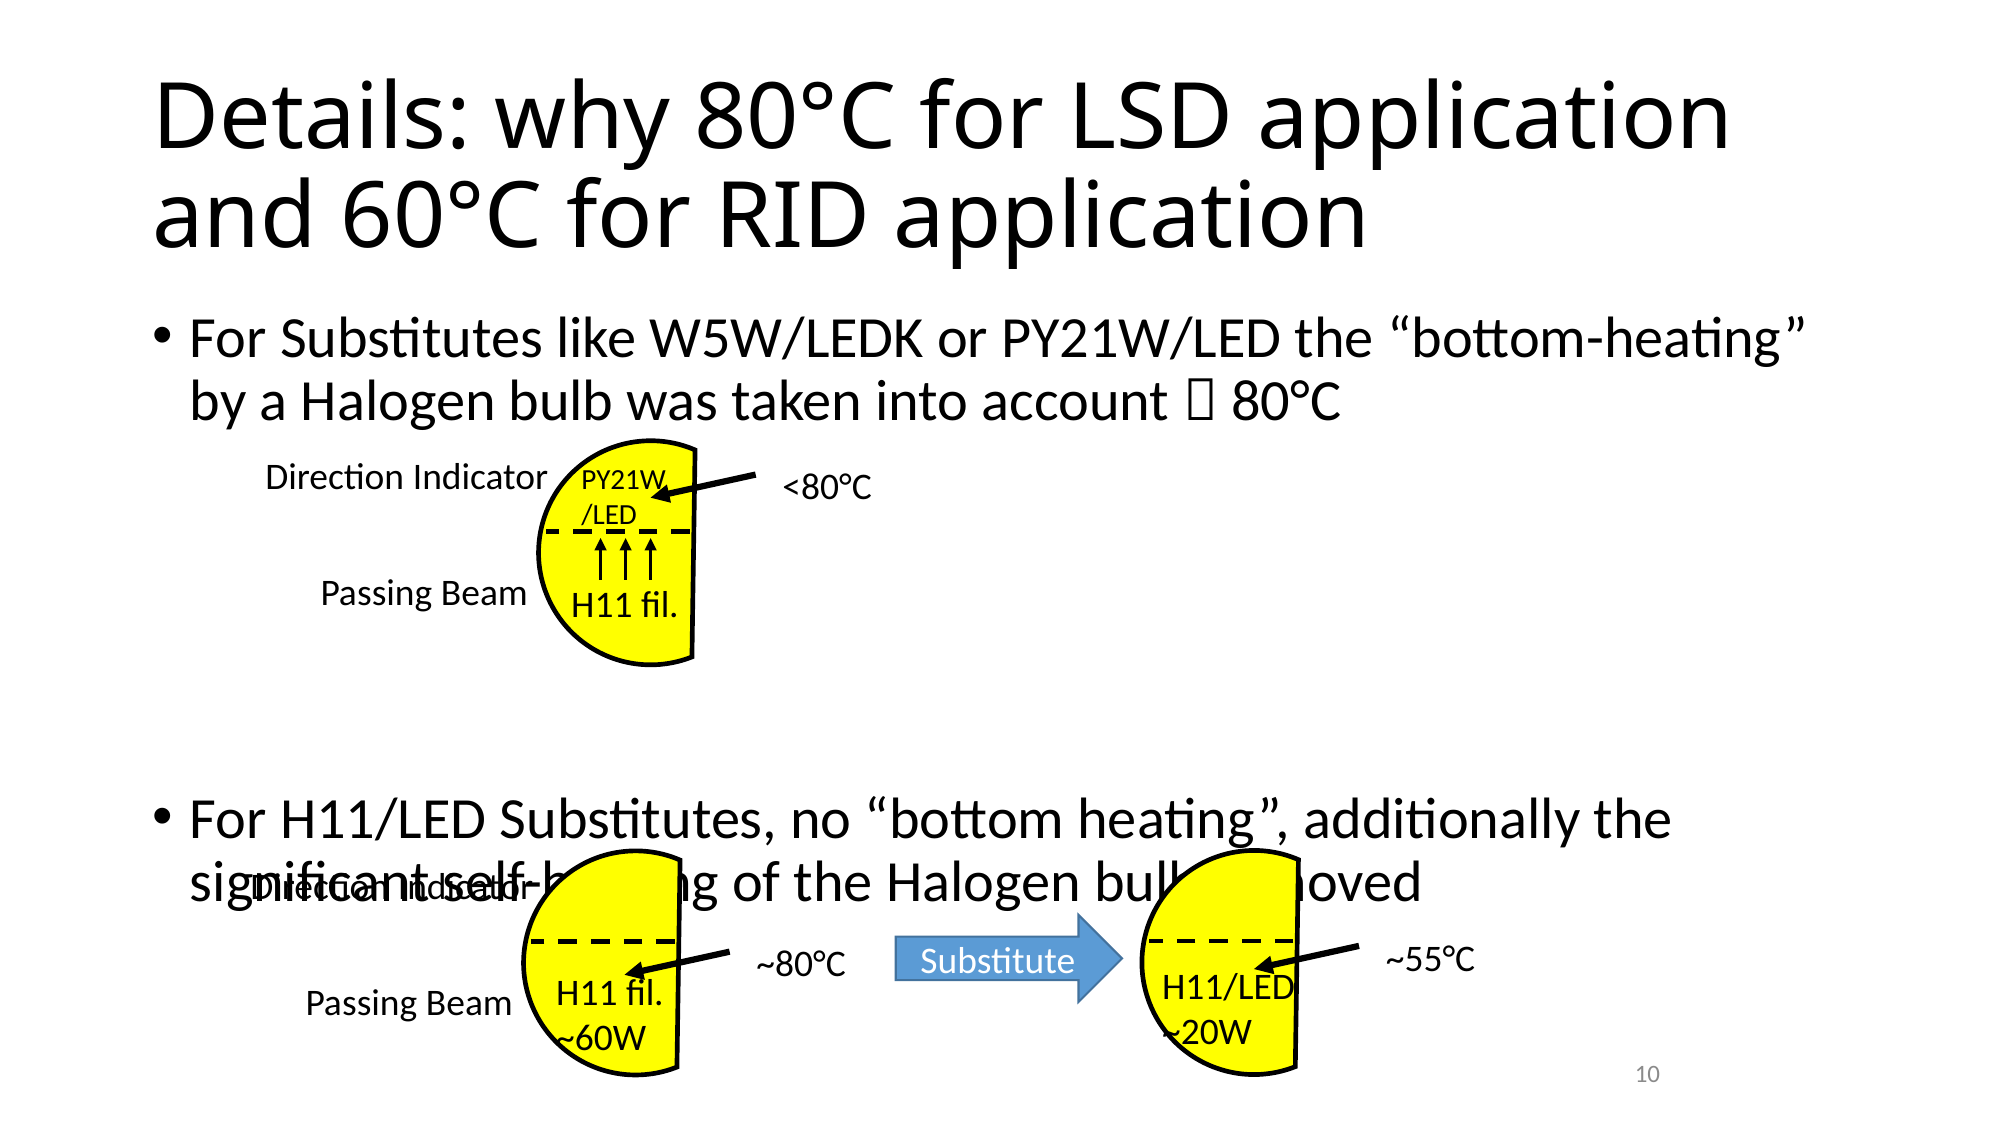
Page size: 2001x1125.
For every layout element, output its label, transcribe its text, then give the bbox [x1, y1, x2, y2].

text_box PY21W /LED [566, 532, 681, 538]
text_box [624, 951, 730, 975]
text_box PY21W /LED [566, 453, 681, 531]
text_box [537, 477, 600, 615]
text_box ~80°C [741, 931, 861, 992]
text_box [597, 439, 697, 474]
text_box [1140, 849, 1300, 1000]
slide_number 10 [1225, 1042, 1676, 1103]
text_box Direction Indicator [235, 854, 549, 915]
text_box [650, 474, 756, 498]
text_box [602, 538, 625, 572]
text_box [570, 633, 694, 666]
text_box H11/LED ~20W [1147, 954, 1310, 1060]
text_box <80°C [767, 454, 887, 515]
text_box Substitute [894, 912, 1124, 1005]
text_box [589, 1066, 678, 1076]
text_box H11 fil. ~60W [541, 961, 679, 1066]
text_box ~55°C [1371, 926, 1491, 986]
text_box [652, 498, 696, 590]
list For Substitutes like W5W/LEDK or PY21W/LED the “bottom-heating” by a Halogen bulb was taken into account  80°C For H11/LED Substitutes, no “bottom heating”, additionally the significant self-heating of the Halogen bulb removed [137, 299, 1863, 1014]
title Details: why 80°C for LSD application and 60°C for RID application [137, 59, 1863, 278]
text_box H11 fil. [556, 572, 694, 633]
text_box Passing Beam [305, 560, 544, 621]
text_box [627, 538, 650, 572]
text_box [522, 849, 682, 1025]
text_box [1253, 945, 1360, 970]
text_box Direction Indicator [250, 444, 564, 504]
text_box Passing Beam [290, 970, 529, 1031]
text_box [1196, 1060, 1297, 1076]
